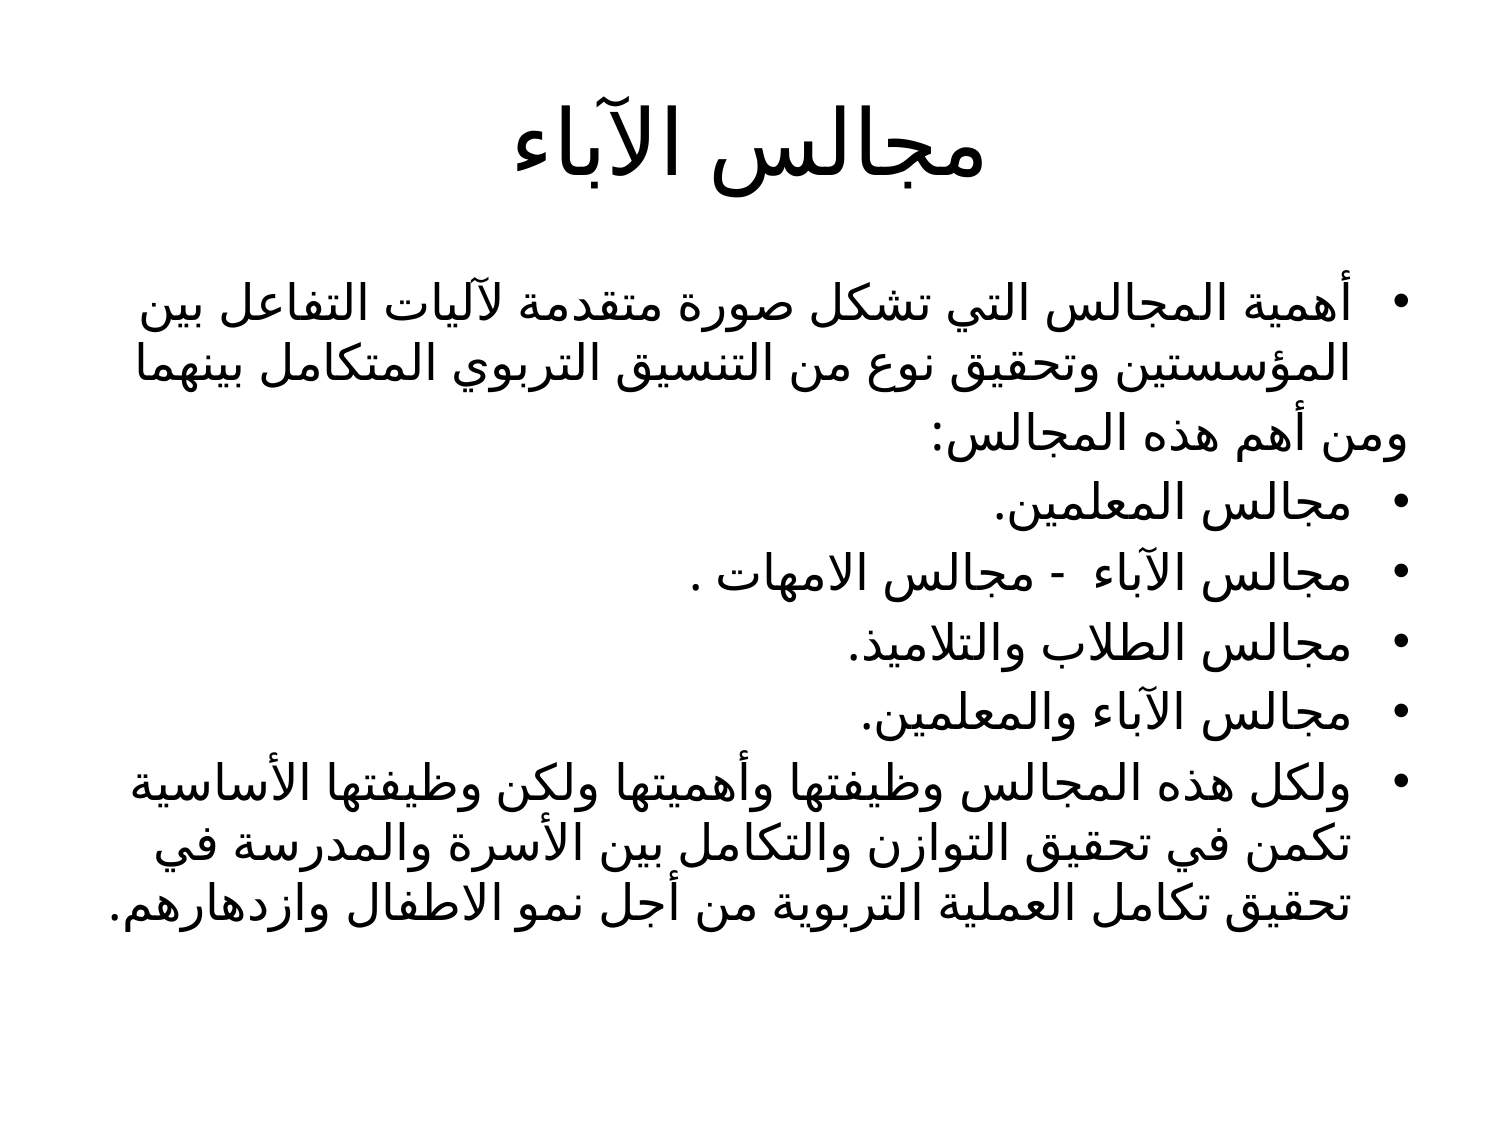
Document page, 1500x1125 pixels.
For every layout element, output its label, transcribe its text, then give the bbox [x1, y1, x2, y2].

title مجالس الآباء [75, 45, 1425, 233]
list أهمية المجالس التي تشكل صورة متقدمة لآليات التفاعل بين المؤسستين وتحقيق نوع من التنسيق التربوي المتكامل بينهما ومن أهم هذه المجالس: مجالس المعلمين. مجالس الآباء - مجالس الامهات . مجالس الطلاب والتلاميذ. مجالس الآباء والمعلمين. ولكل هذه المجالس وظيفتها وأهميتها ولكن وظيفتها الأساسية تكمن في تحقيق التوازن والتكامل بين الأسرة والمدرسة في تحقيق تكامل العملية التربوية من أجل نمو الاطفال وازدهارهم. [75, 262, 1425, 1005]
